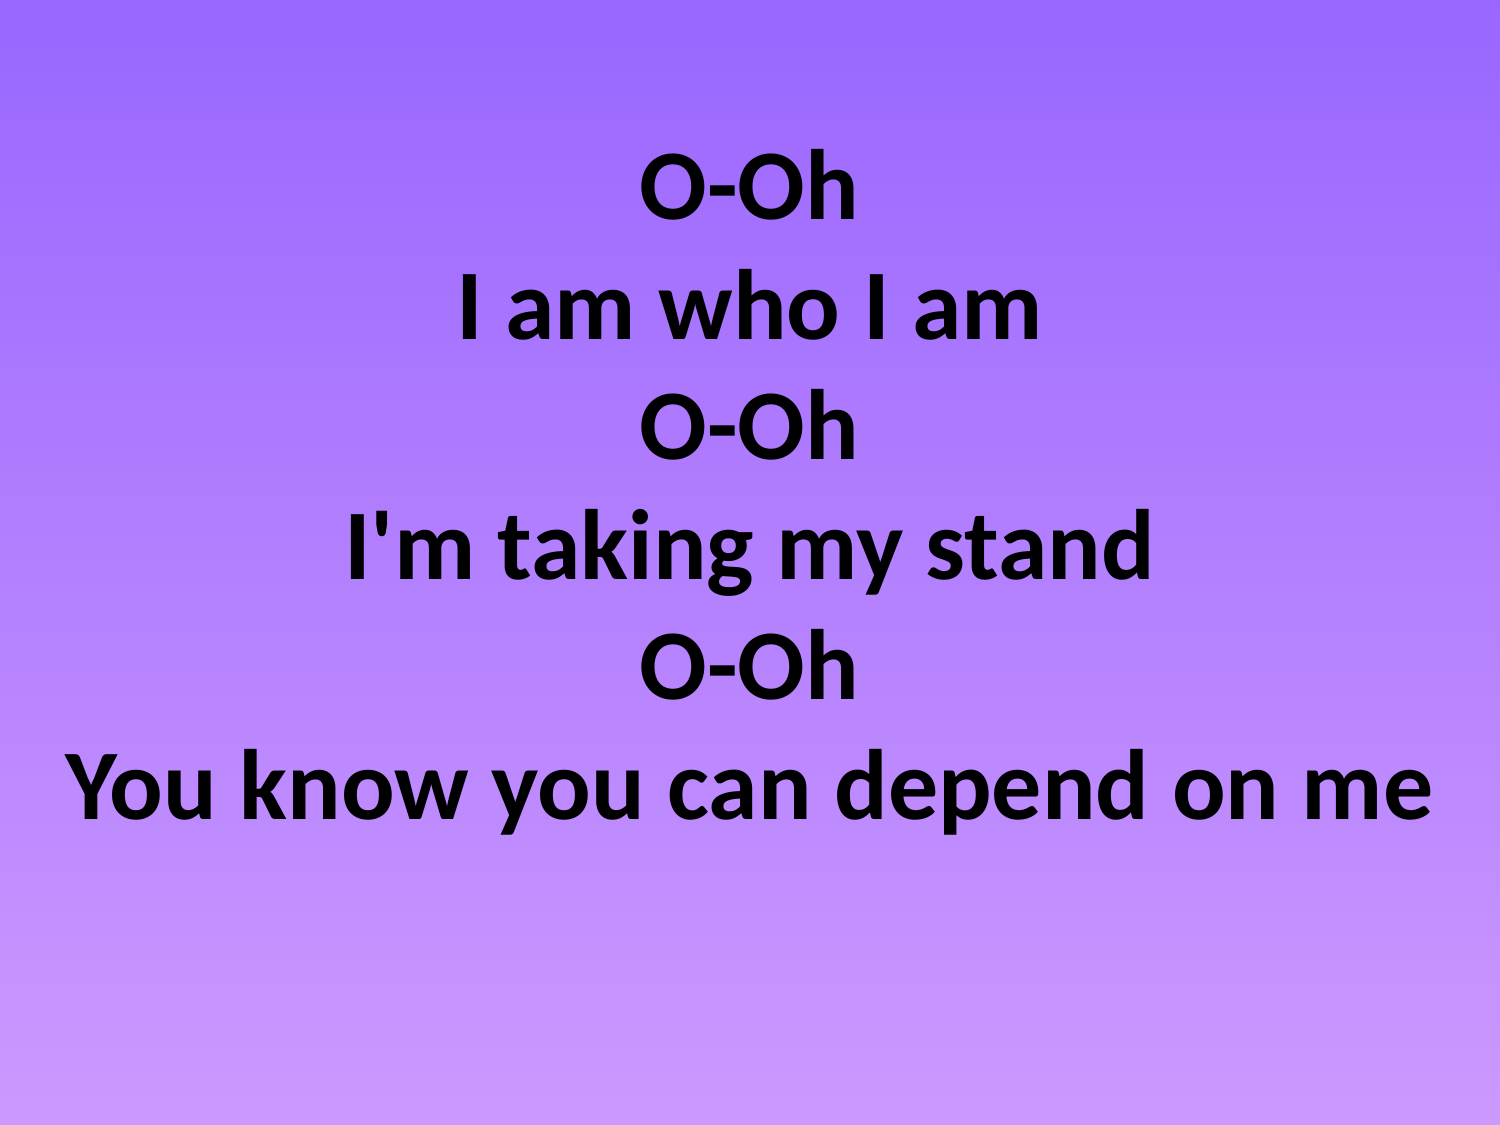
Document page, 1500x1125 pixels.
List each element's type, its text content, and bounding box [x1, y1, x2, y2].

text_box O-Oh I am who I am O-Oh I'm taking my stand O-Oh You know you can depend on me [0, 112, 1500, 847]
